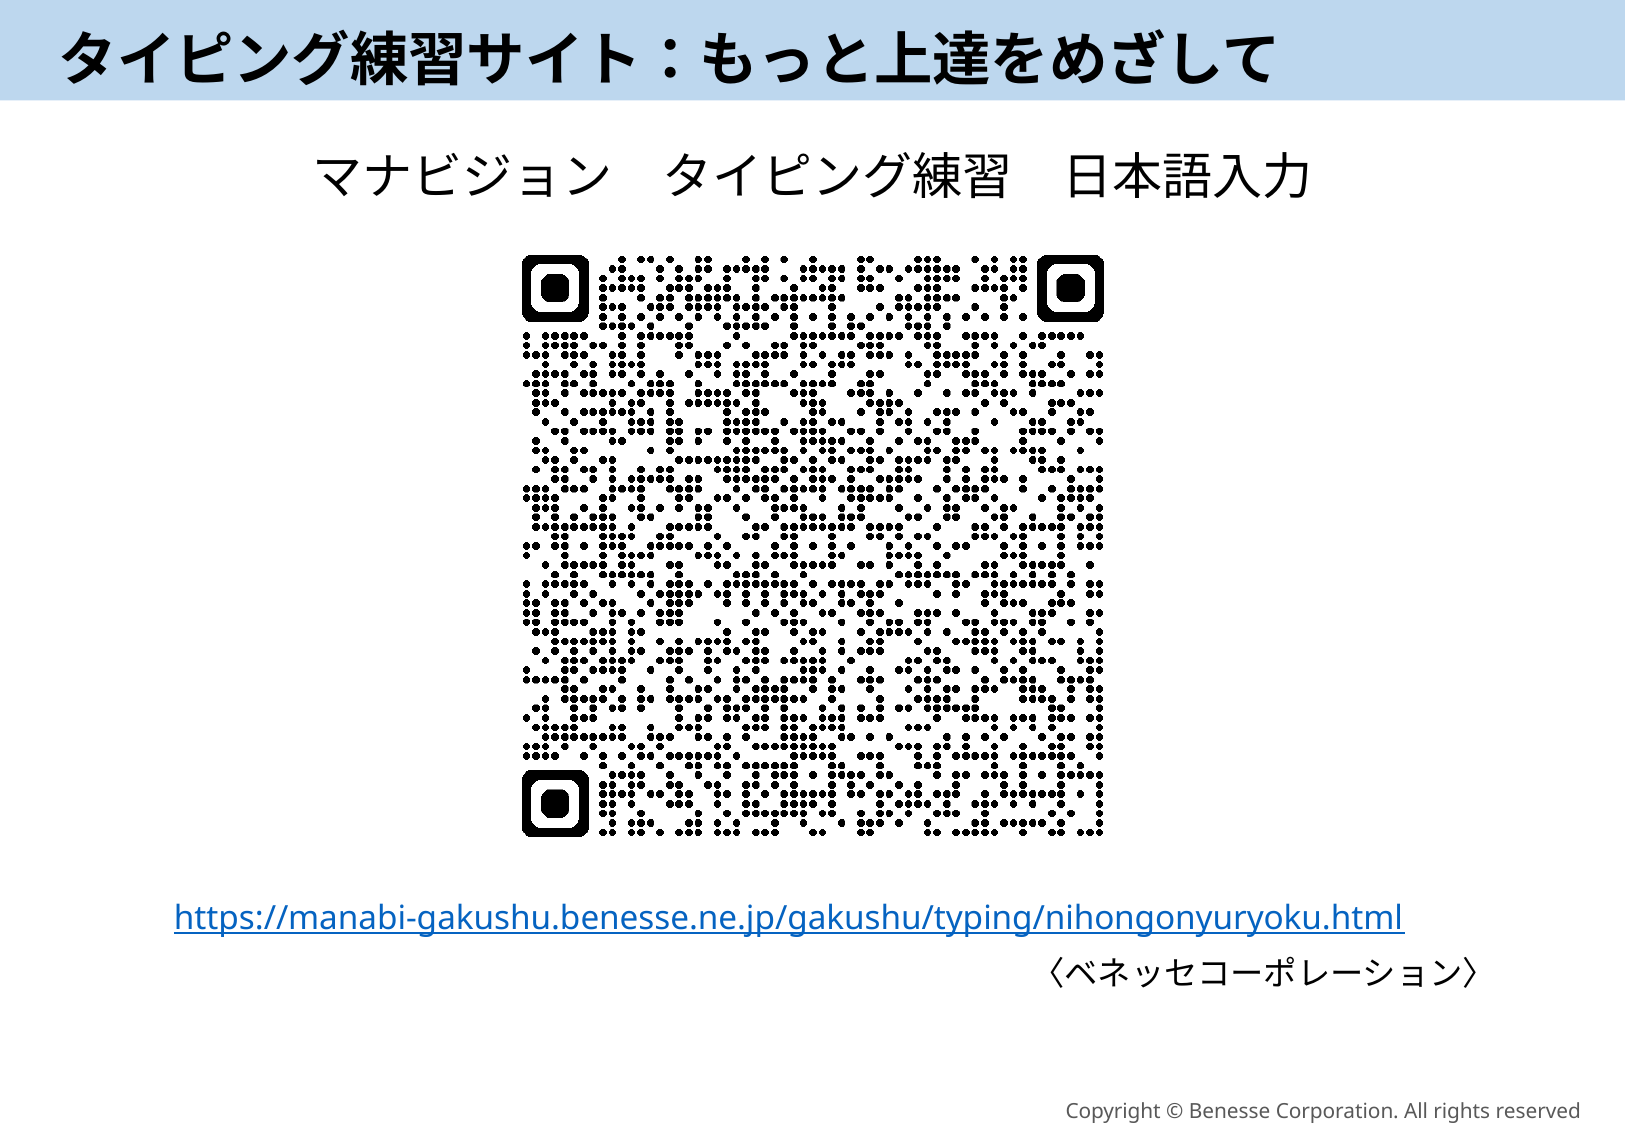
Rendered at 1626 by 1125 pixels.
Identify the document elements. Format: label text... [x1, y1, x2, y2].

list マナビジョン タイピング練習 日本語入力 [165, 144, 1460, 245]
title タイピング練習サイト：もっと上達をめざして [0, 0, 1625, 101]
text_box https://manabi-gakushu.benesse.ne.jp/gakushu/typing/nihongonyuryoku.html 〈ベネッセコーポレーション〉 [67, 889, 1511, 1070]
picture [483, 216, 1142, 875]
